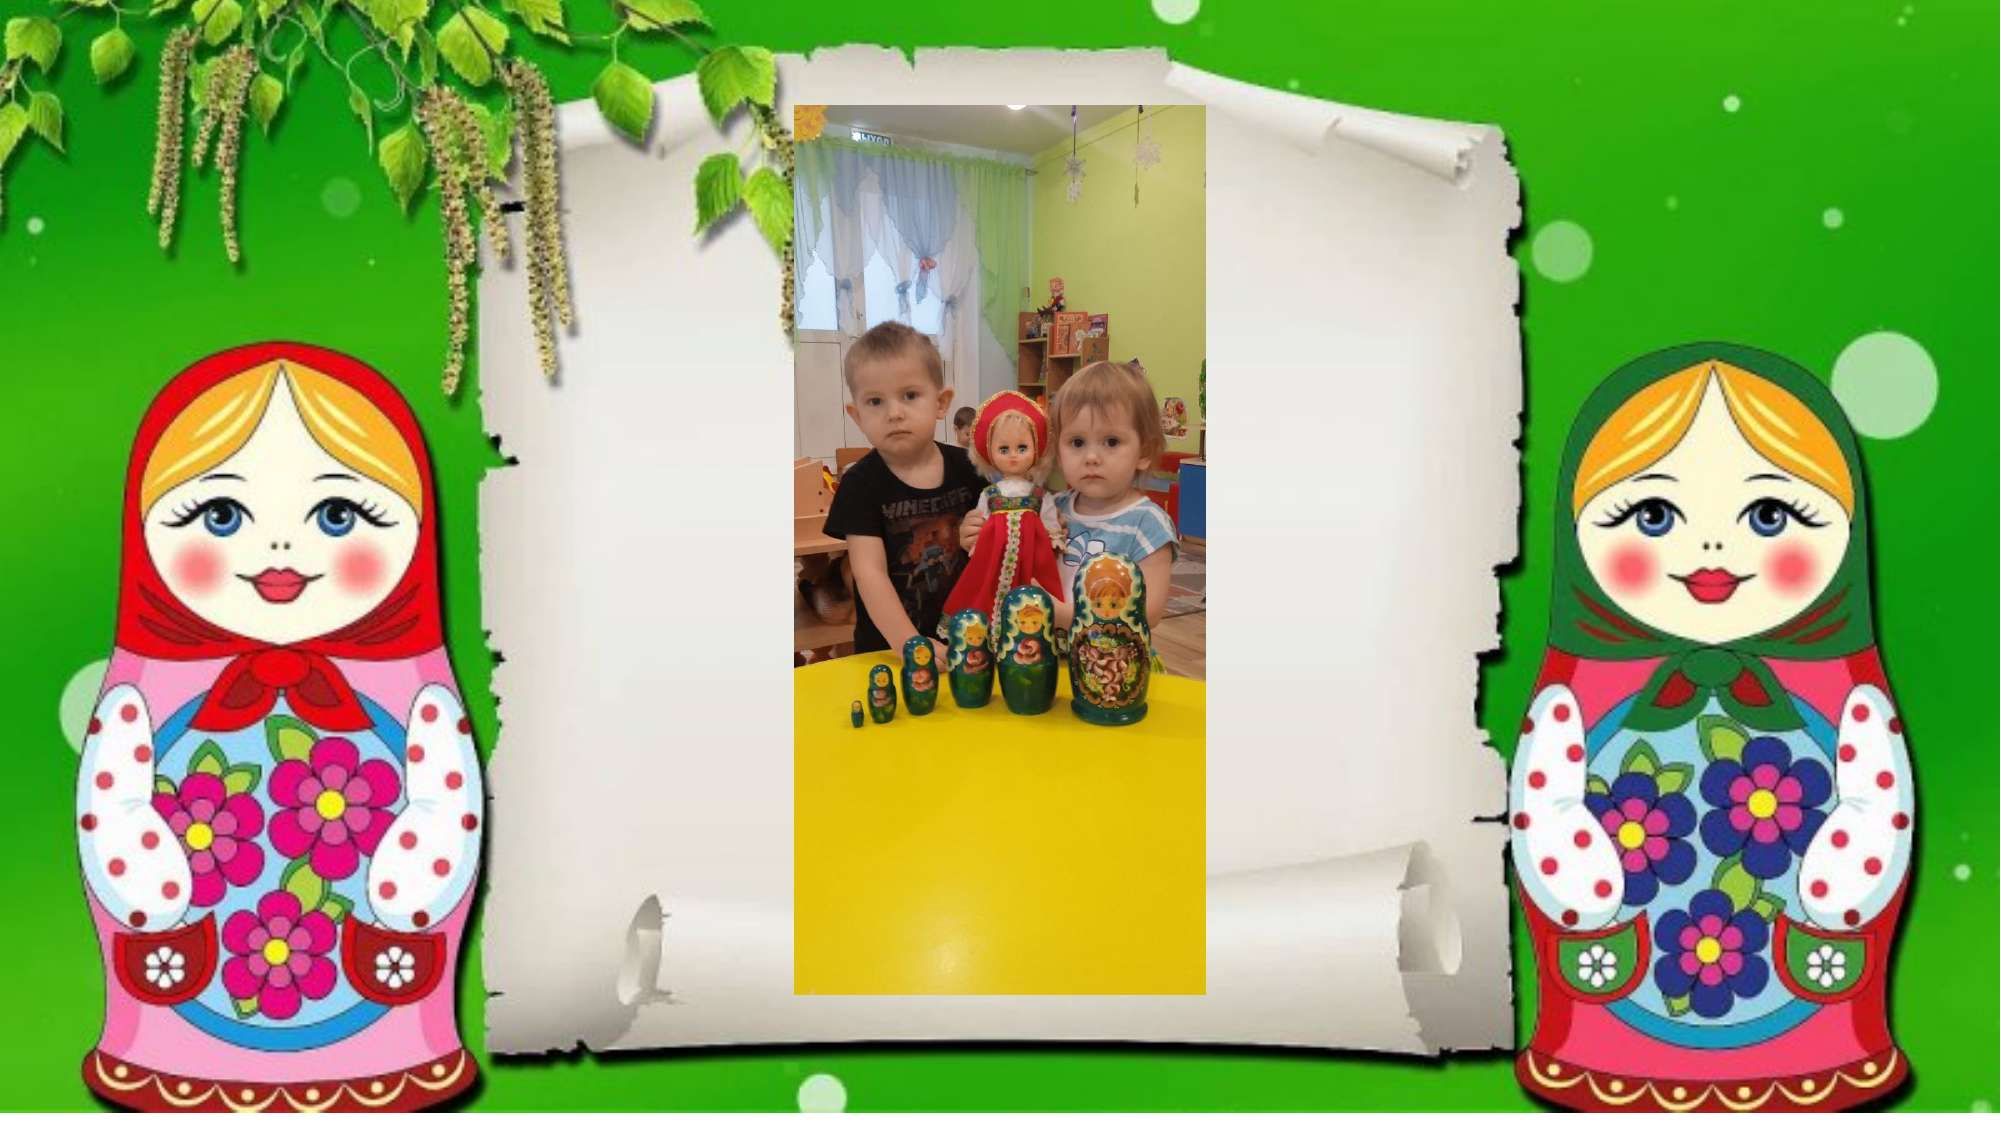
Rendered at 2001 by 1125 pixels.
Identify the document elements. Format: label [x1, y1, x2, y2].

picture [794, 105, 1206, 995]
list [0, 0, 2000, 1113]
